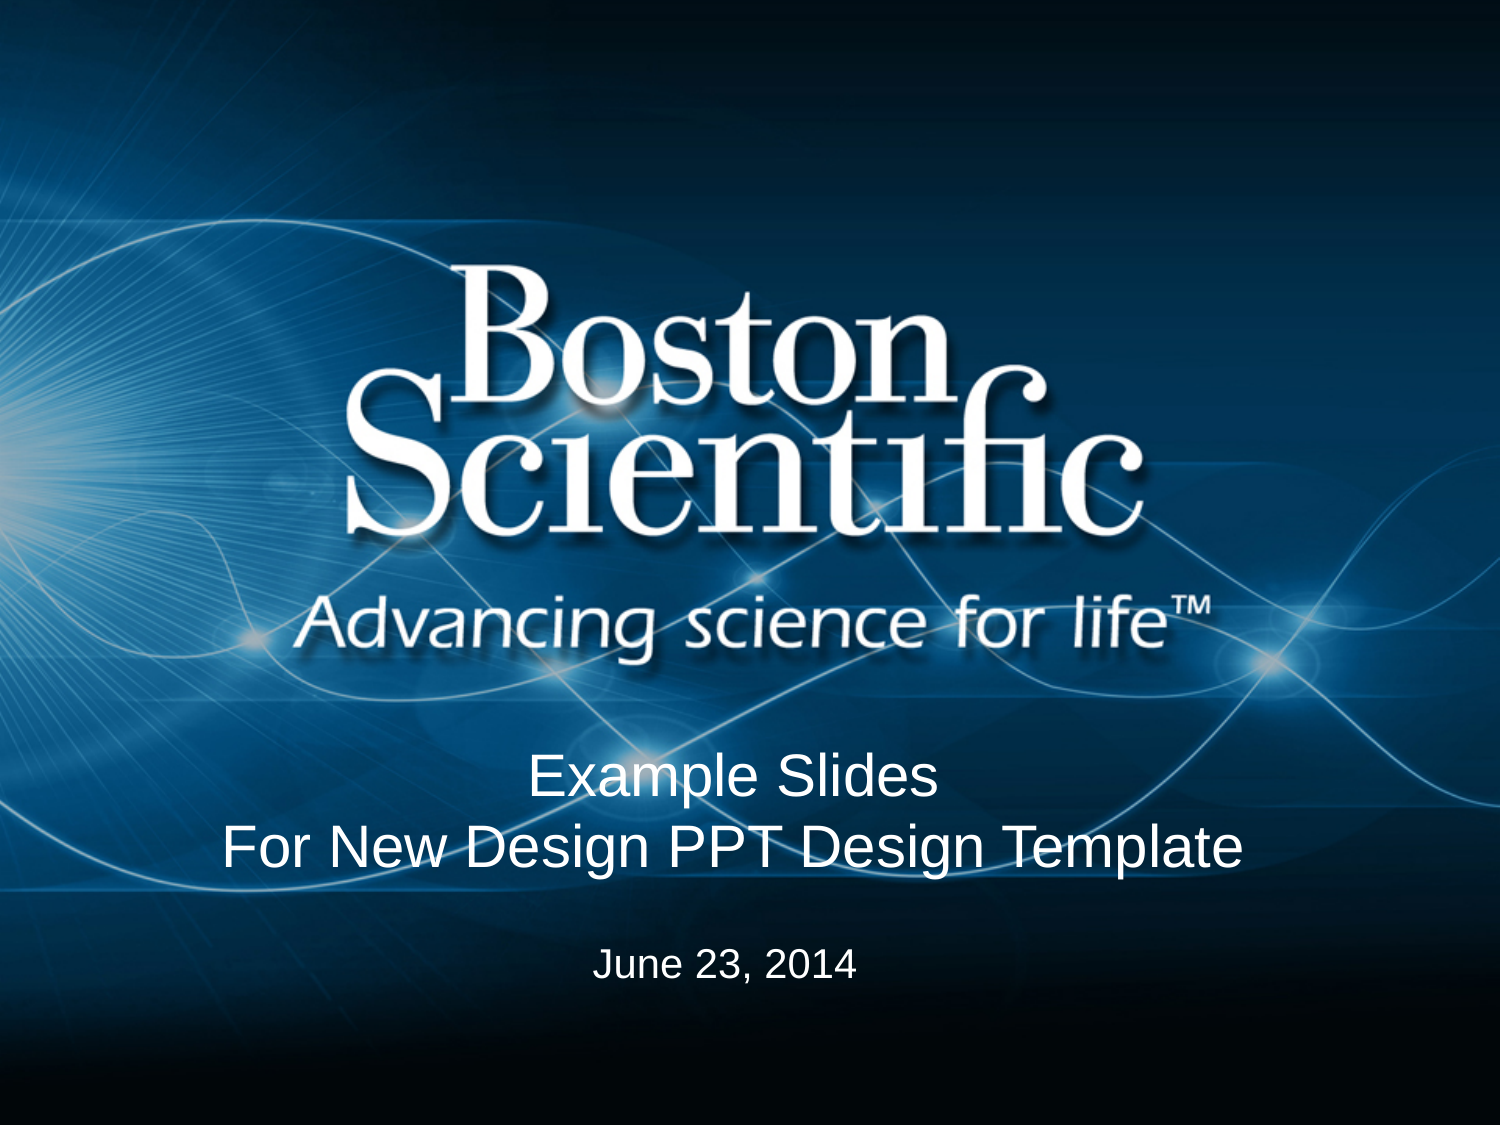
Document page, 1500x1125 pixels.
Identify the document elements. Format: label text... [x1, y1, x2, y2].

subtitle June 23, 2014 [200, 937, 1250, 1050]
picture [0, 0, 1500, 1125]
title Example Slides For New Design PPT Design Template [129, 725, 1338, 888]
